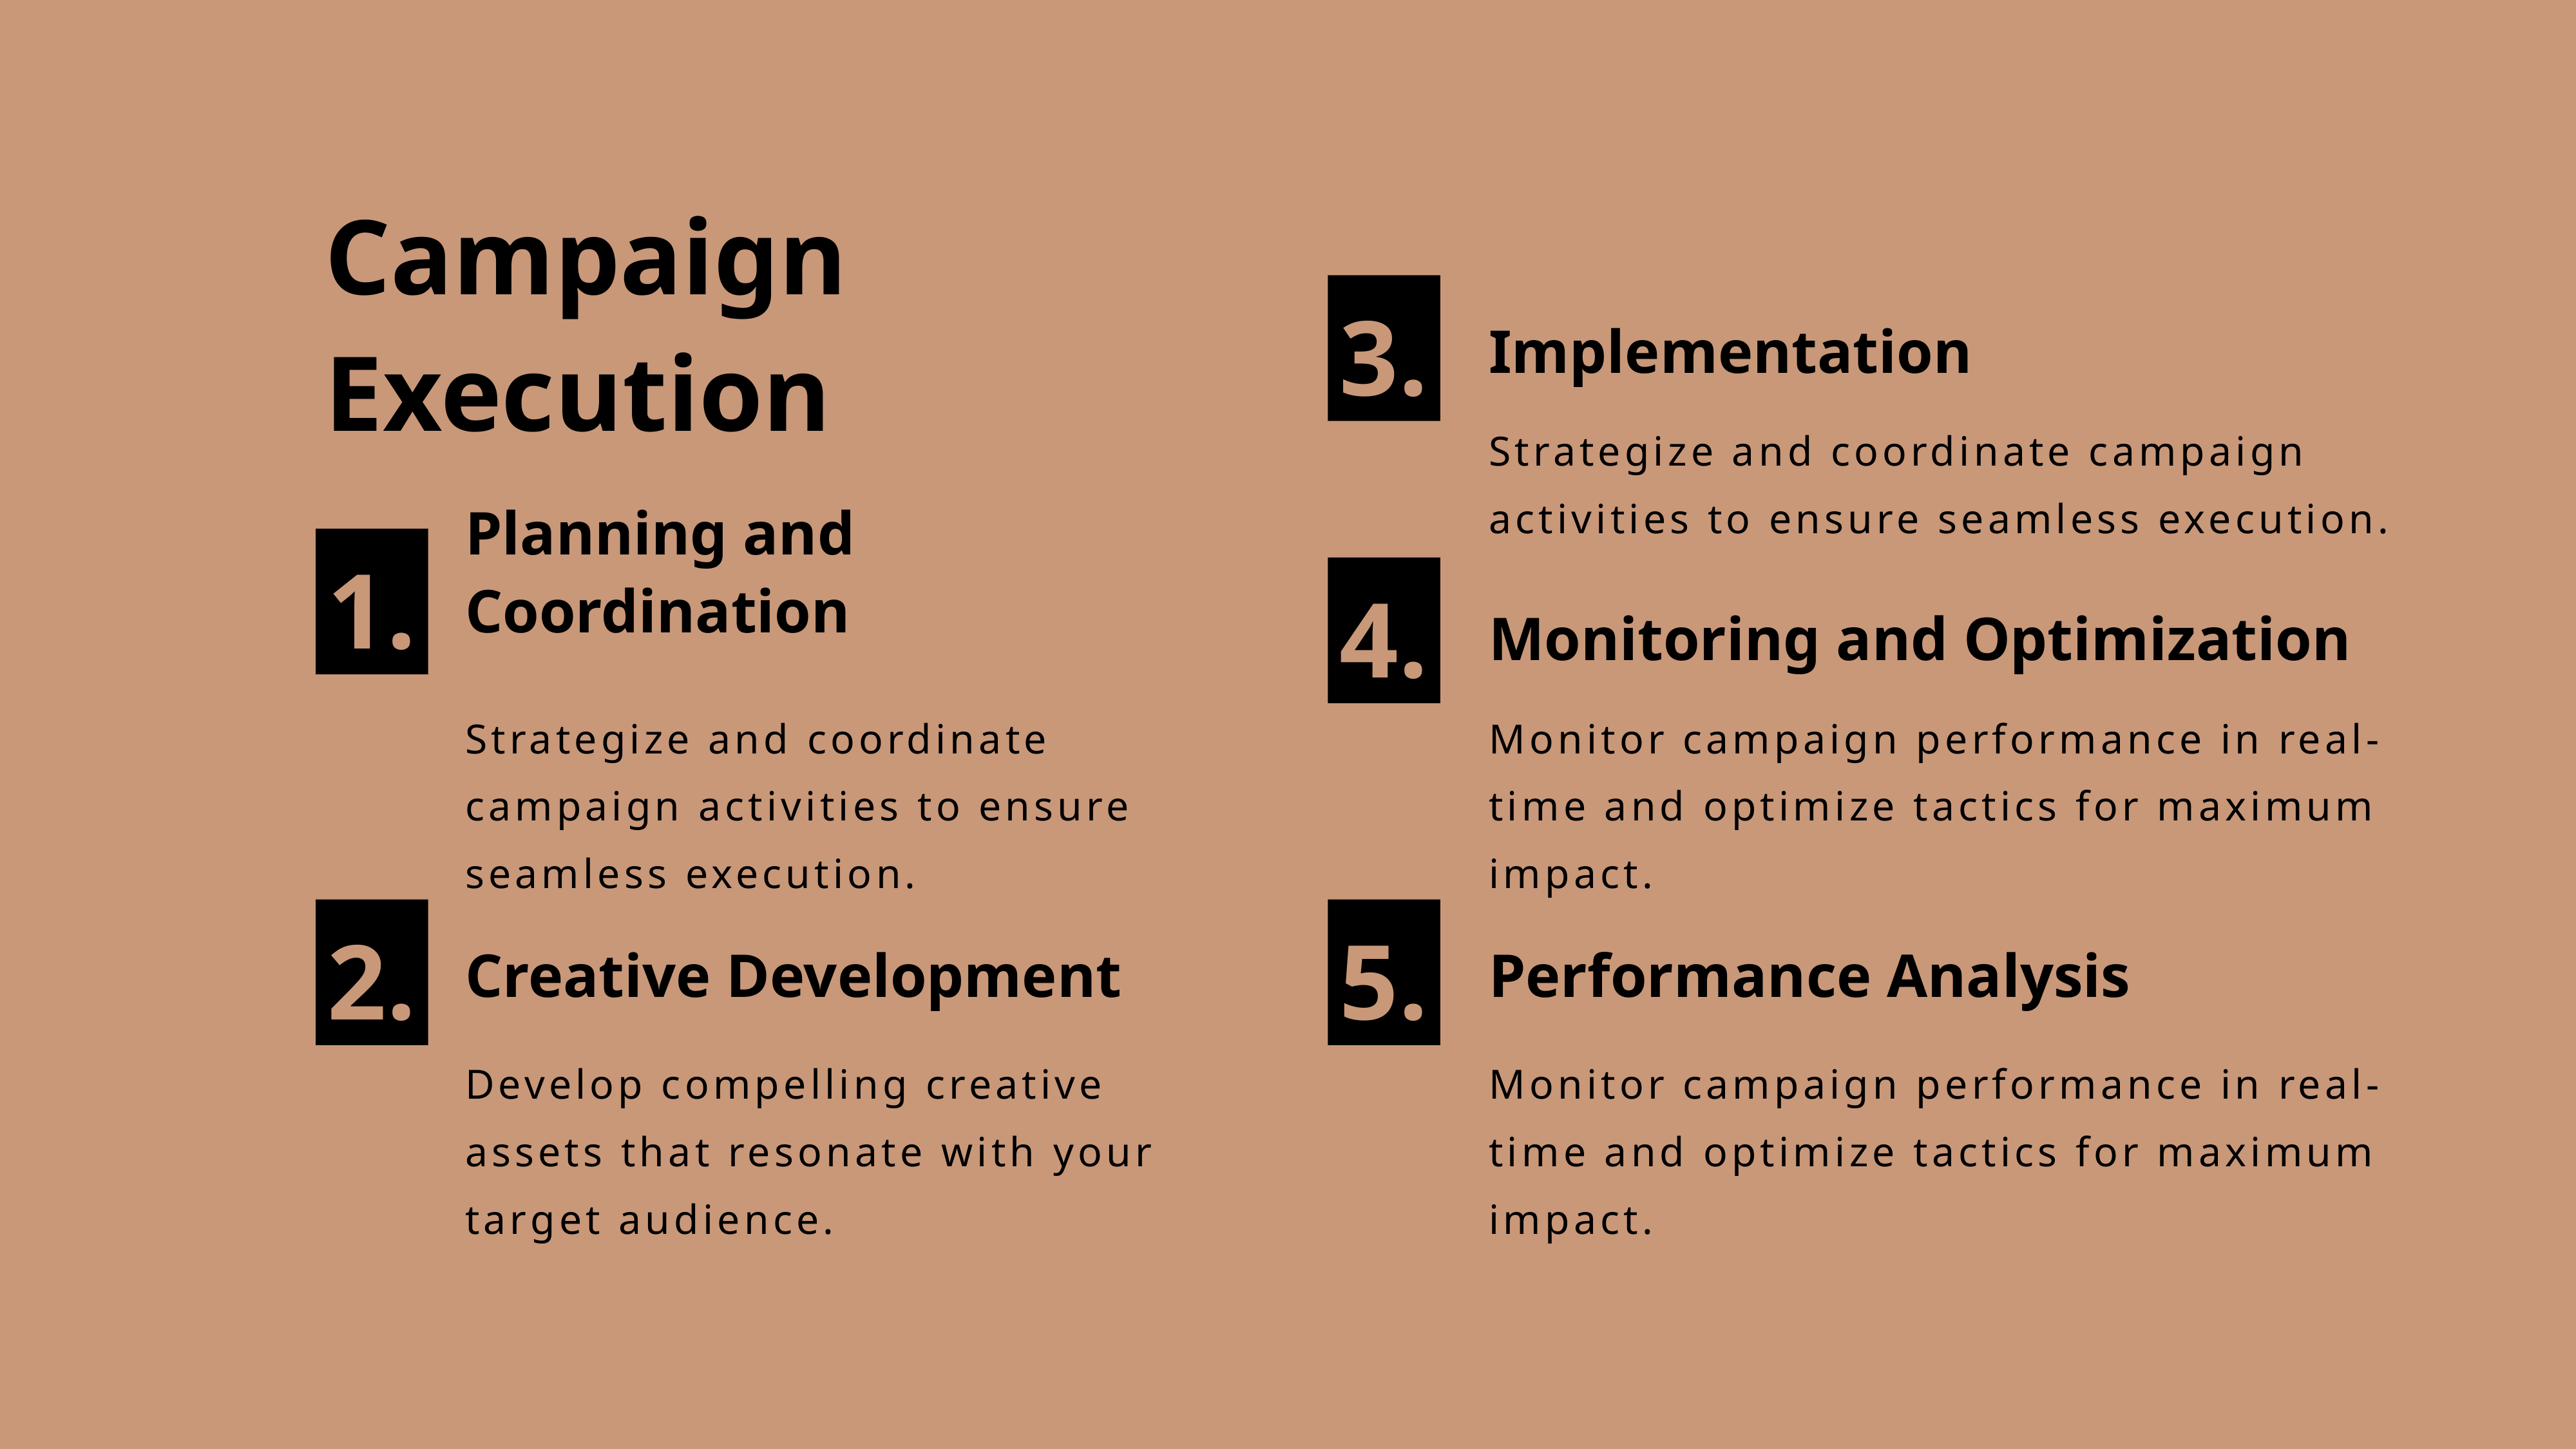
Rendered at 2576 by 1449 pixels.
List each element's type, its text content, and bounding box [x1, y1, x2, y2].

text_box 2. [316, 899, 428, 1045]
text_box Monitor campaign performance in real-time and optimize tactics for maximum impact. [1479, 1034, 2416, 1247]
text_box 4. [1328, 557, 1440, 703]
text_box Implementation [1479, 302, 2416, 390]
text_box Campaign Execution [316, 175, 1246, 457]
text_box Strategize and coordinate campaign activities to ensure seamless execution. [1479, 402, 2416, 547]
text_box Planning and Coordination [455, 484, 1246, 650]
text_box Monitoring and Optimization [1479, 589, 2416, 677]
text_box 3. [1328, 275, 1440, 421]
text_box Develop compelling creative assets that resonate with your target audience. [455, 1034, 1246, 1247]
text_box Performance Analysis [1479, 926, 2416, 1014]
text_box Monitor campaign performance in real-time and optimize tactics for maximum impact. [1479, 689, 2416, 902]
text_box 5. [1328, 899, 1440, 1045]
text_box Strategize and coordinate campaign activities to ensure seamless execution. [455, 689, 1246, 902]
text_box 1. [316, 528, 428, 675]
text_box Creative Development [455, 926, 1246, 1014]
